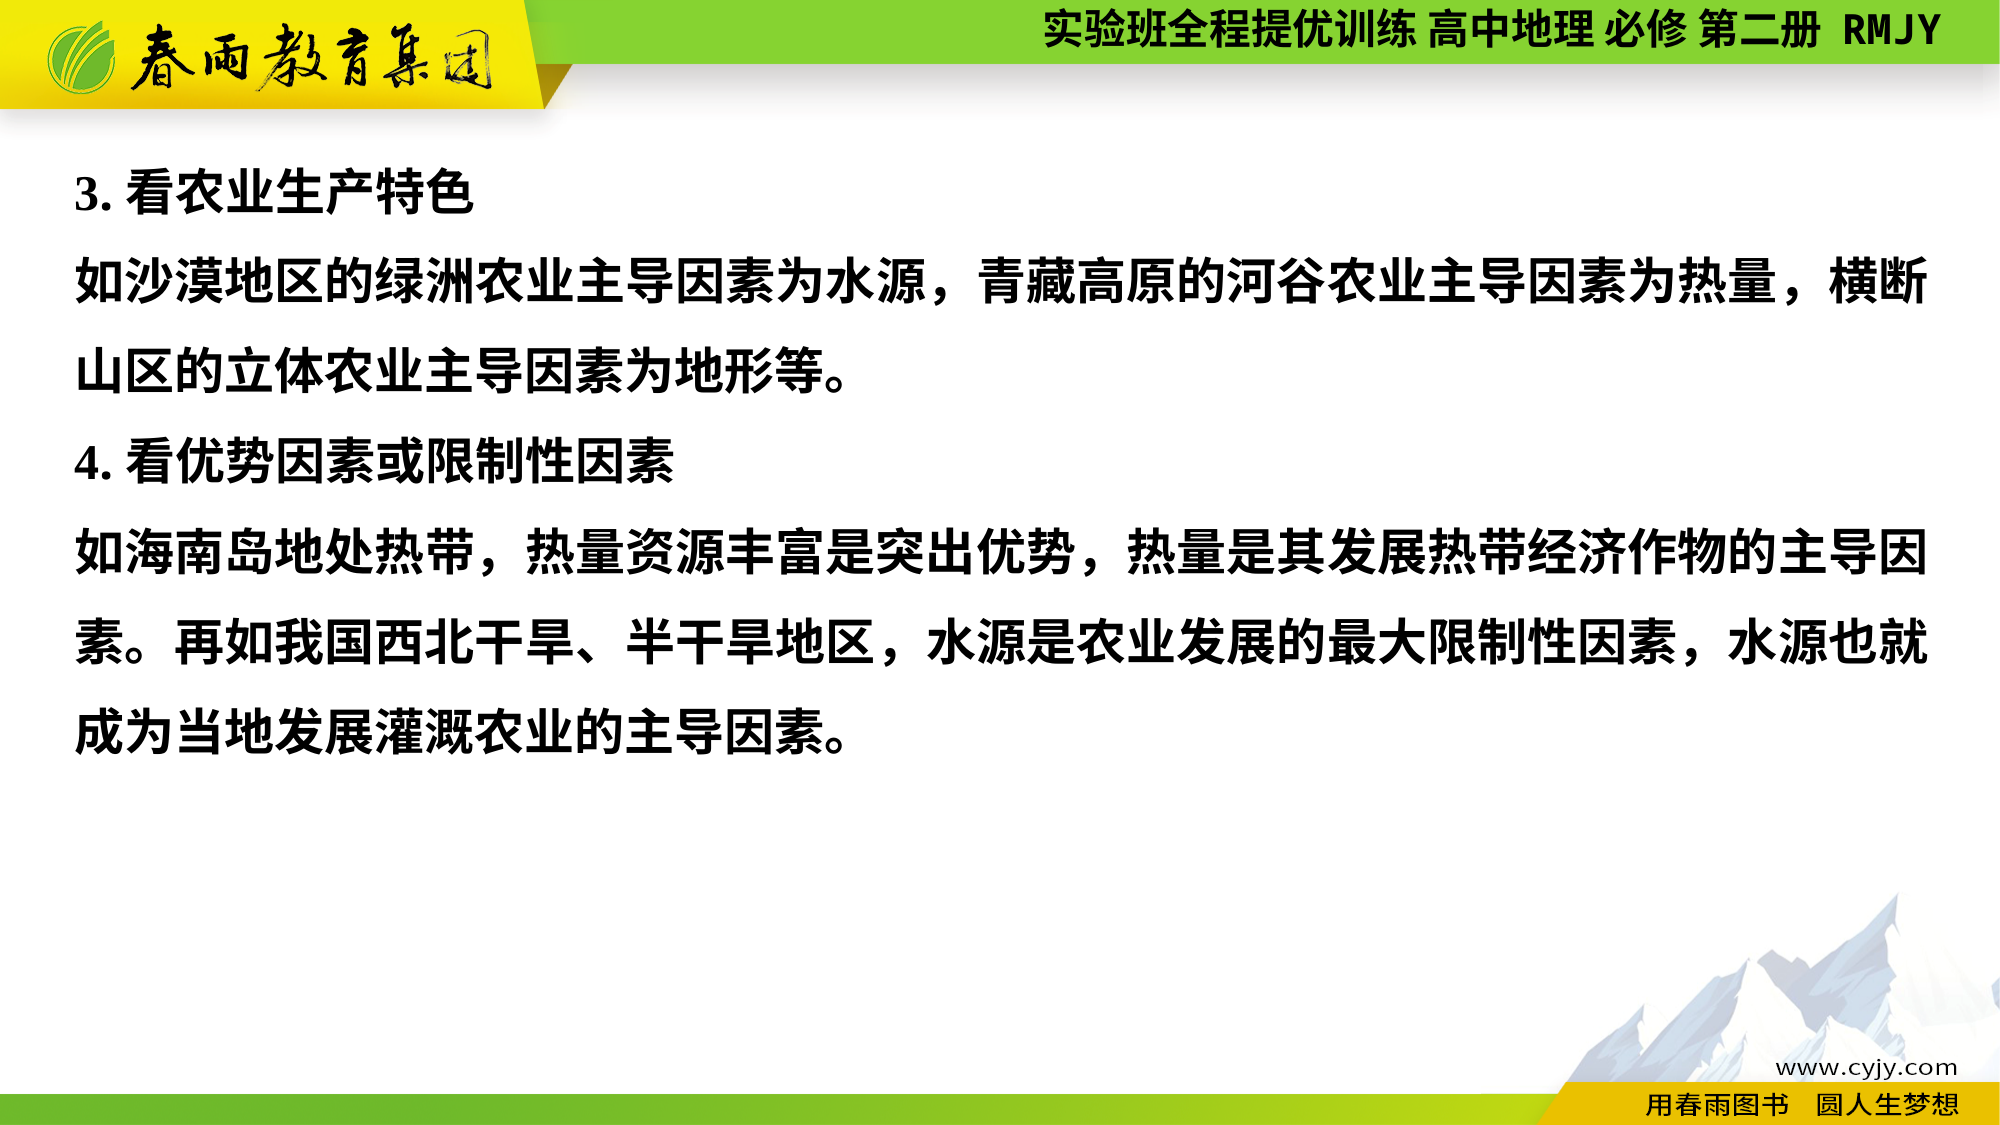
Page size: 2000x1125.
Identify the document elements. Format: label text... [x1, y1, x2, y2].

picture [0, 0, 2000, 1125]
list 3.看农业生产特色 如沙漠地区的绿洲农业主导因素为水源，青藏高原的河谷农业主导因素为热量，横断山区的立体农业主导因素为地形等。 4.看优势因素或限制性因素 如海南岛地处热带，热量资源丰富是突出优势，热量是其发展热带经济作物的主导因素。再如我国西北干旱、半干旱地区，水源是农业发展的最大限制性因素，水源也就成为当地发展灌溉农业的主导因素。 [59, 122, 1944, 774]
